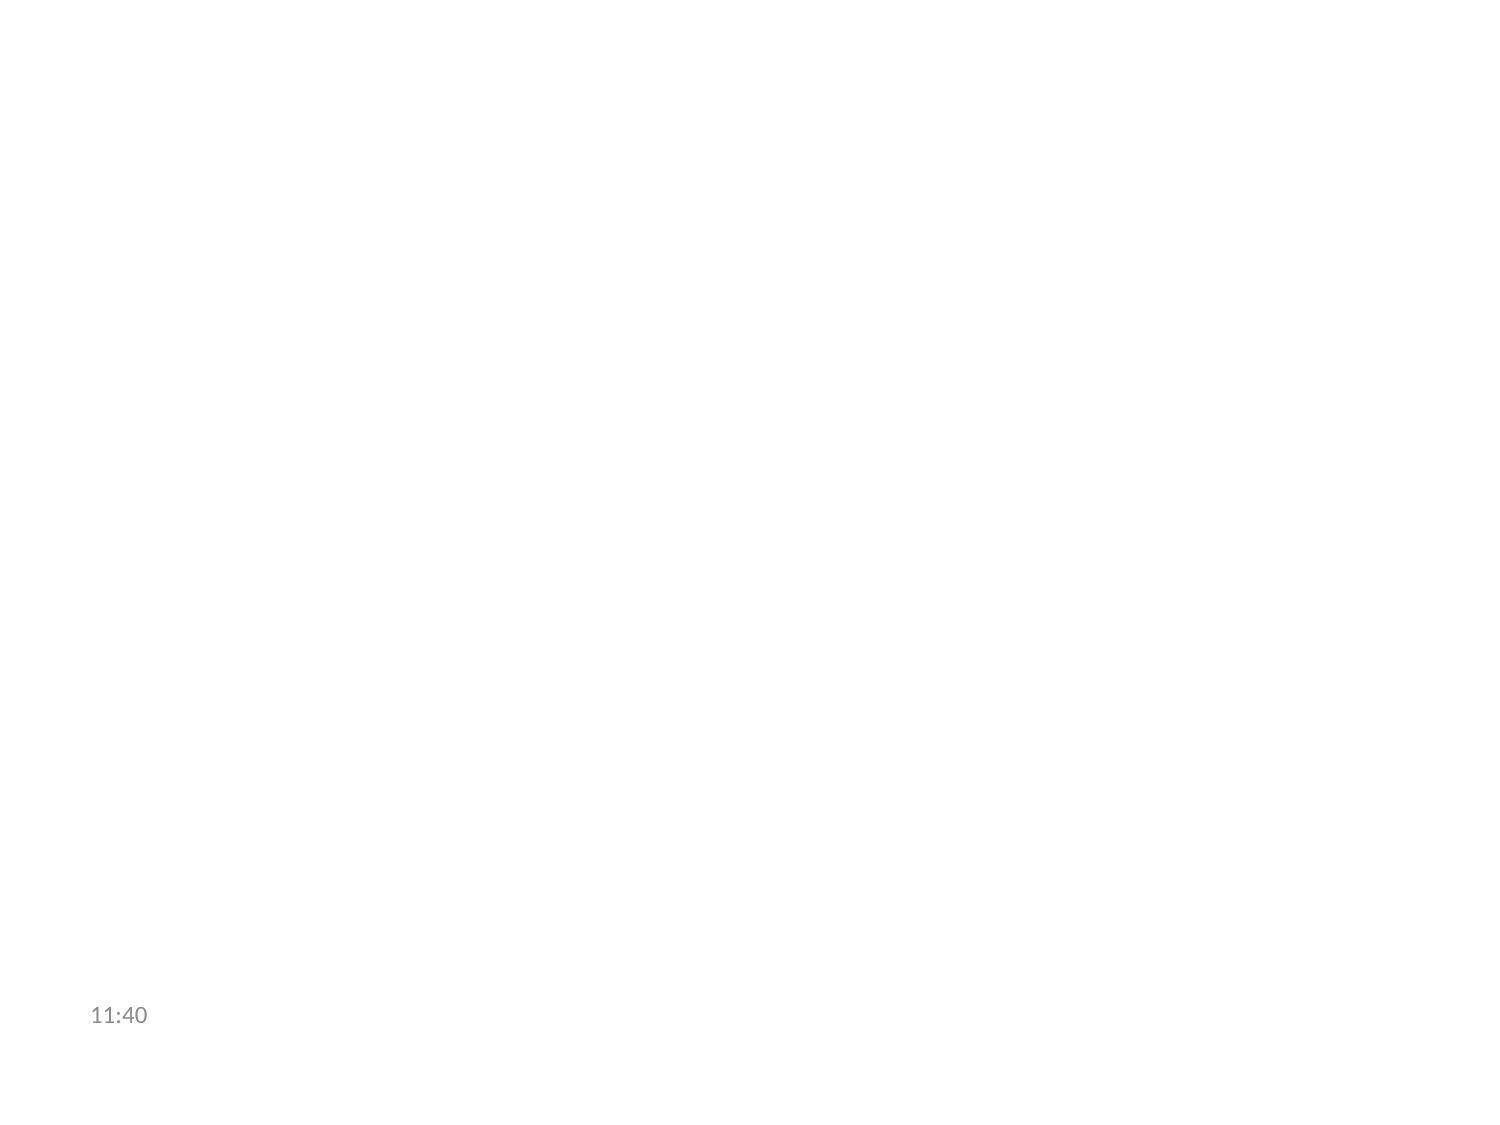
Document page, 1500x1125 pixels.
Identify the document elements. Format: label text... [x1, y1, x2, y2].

text_box 15:35 [75, 983, 425, 1044]
